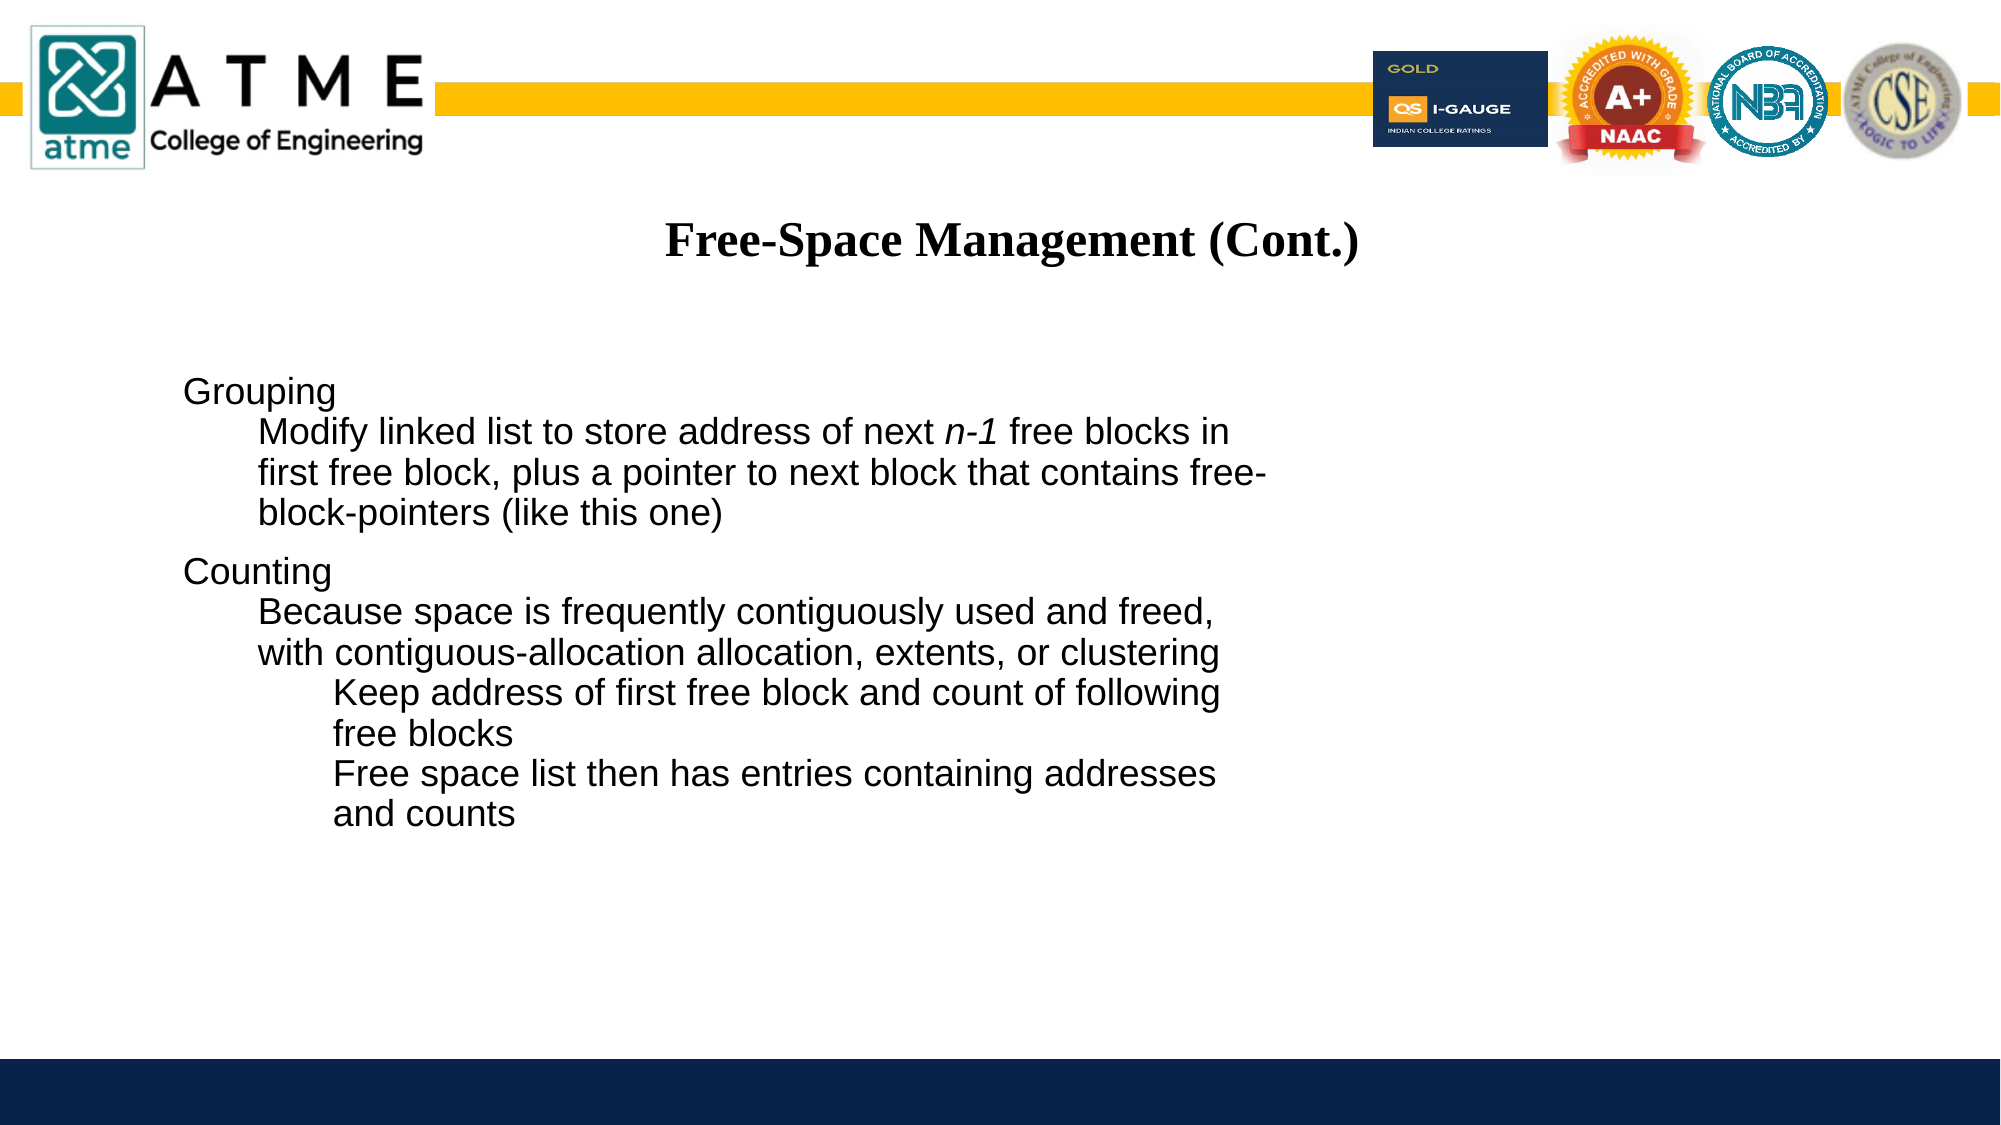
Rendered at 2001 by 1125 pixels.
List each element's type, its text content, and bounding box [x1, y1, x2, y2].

picture [0, 1059, 2001, 1125]
picture [22, 15, 435, 178]
picture [1373, 20, 1828, 180]
list Grouping Modify linked list to store address of next n-1 free blocks in first free block, plus a pointer to next block that contains free-block-pointers (like this one) Counting Because space is frequently contiguously used and freed, with contiguous-allocation allocation, extents, or clustering Keep address of first free block and count of following free blocks Free space list then has entries containing addresses and counts [168, 364, 1304, 1104]
title Free-Space Management (Cont.) [650, 198, 2000, 292]
picture [1840, 26, 1968, 176]
